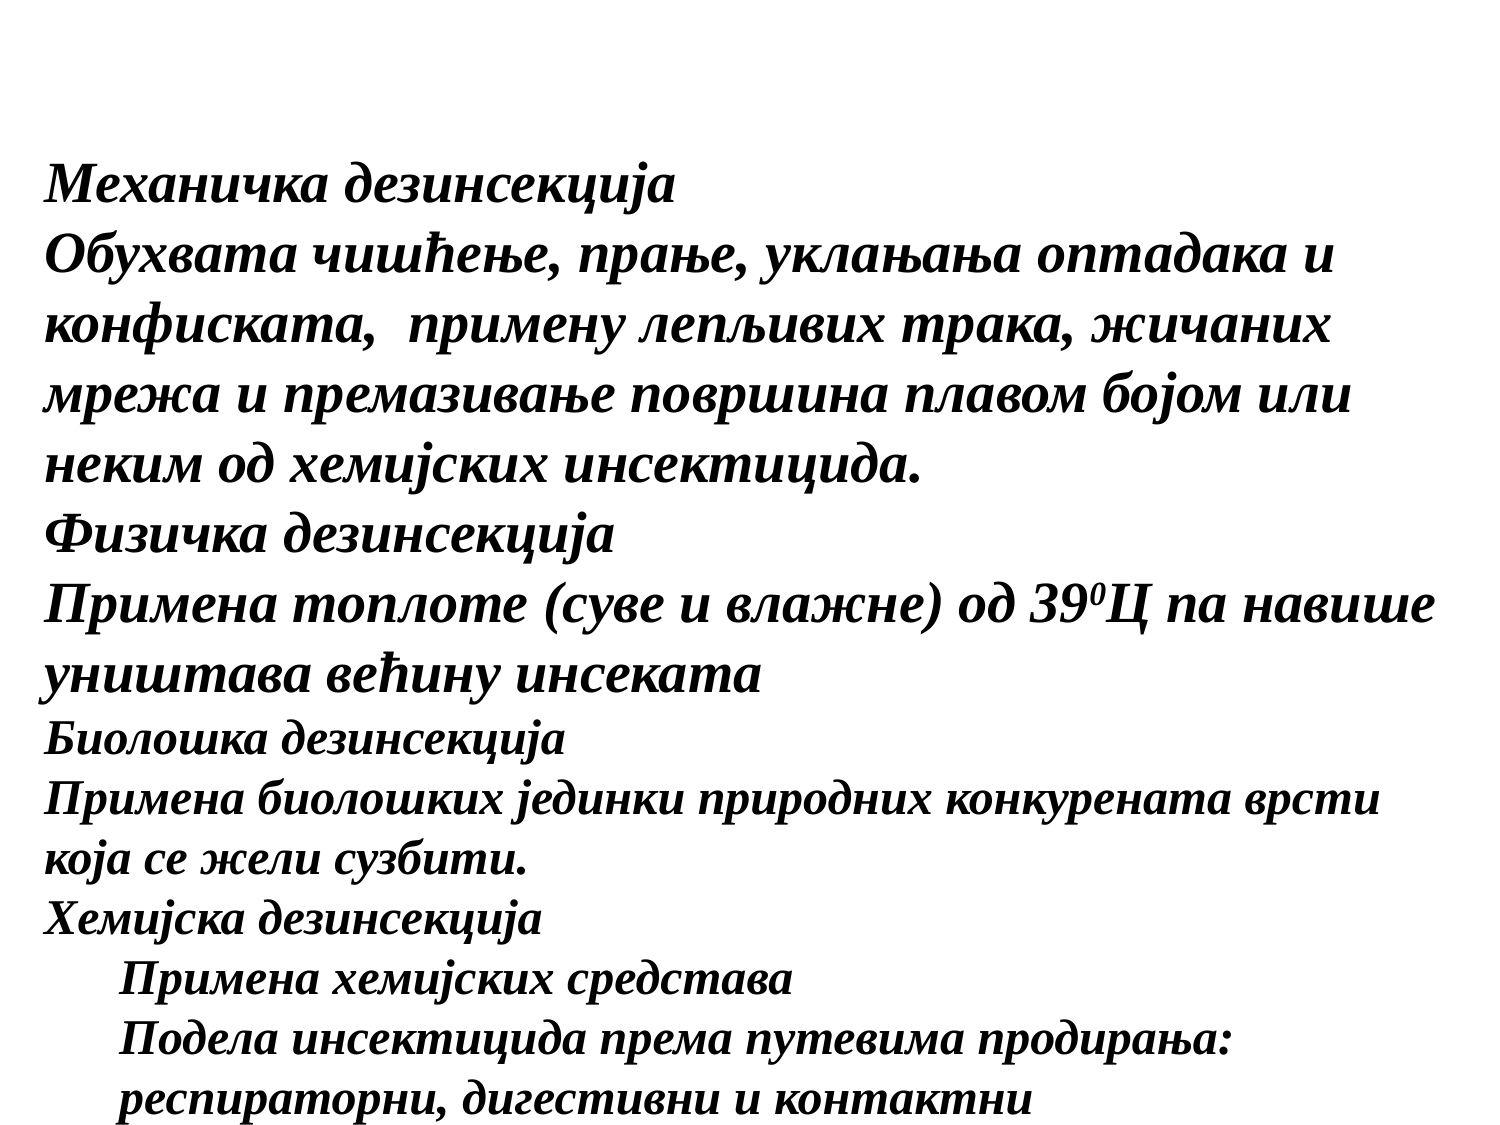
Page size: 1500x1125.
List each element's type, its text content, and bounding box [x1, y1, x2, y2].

text_box Механичка дезинсекција Обухвата чишћење, прање, уклањања оптадака и конфиската, примену лепљивих трака, жичаних мрежа и премазивање површина плавом бојом или неким од хемијских инсектицида. Физичка дезинсекција Примена топлоте (суве и влажне) од 390Ц па навише уништава већину инсеката Биолошка дезинсекција Примена биолошких јединки природних конкурената врсти која се жели сузбити. Хемијска дезинсекција Примена хемијских средстава Подела инсектицида према путевима продирања: респираторни, дигестивни и контактни . [29, 137, 1459, 1125]
